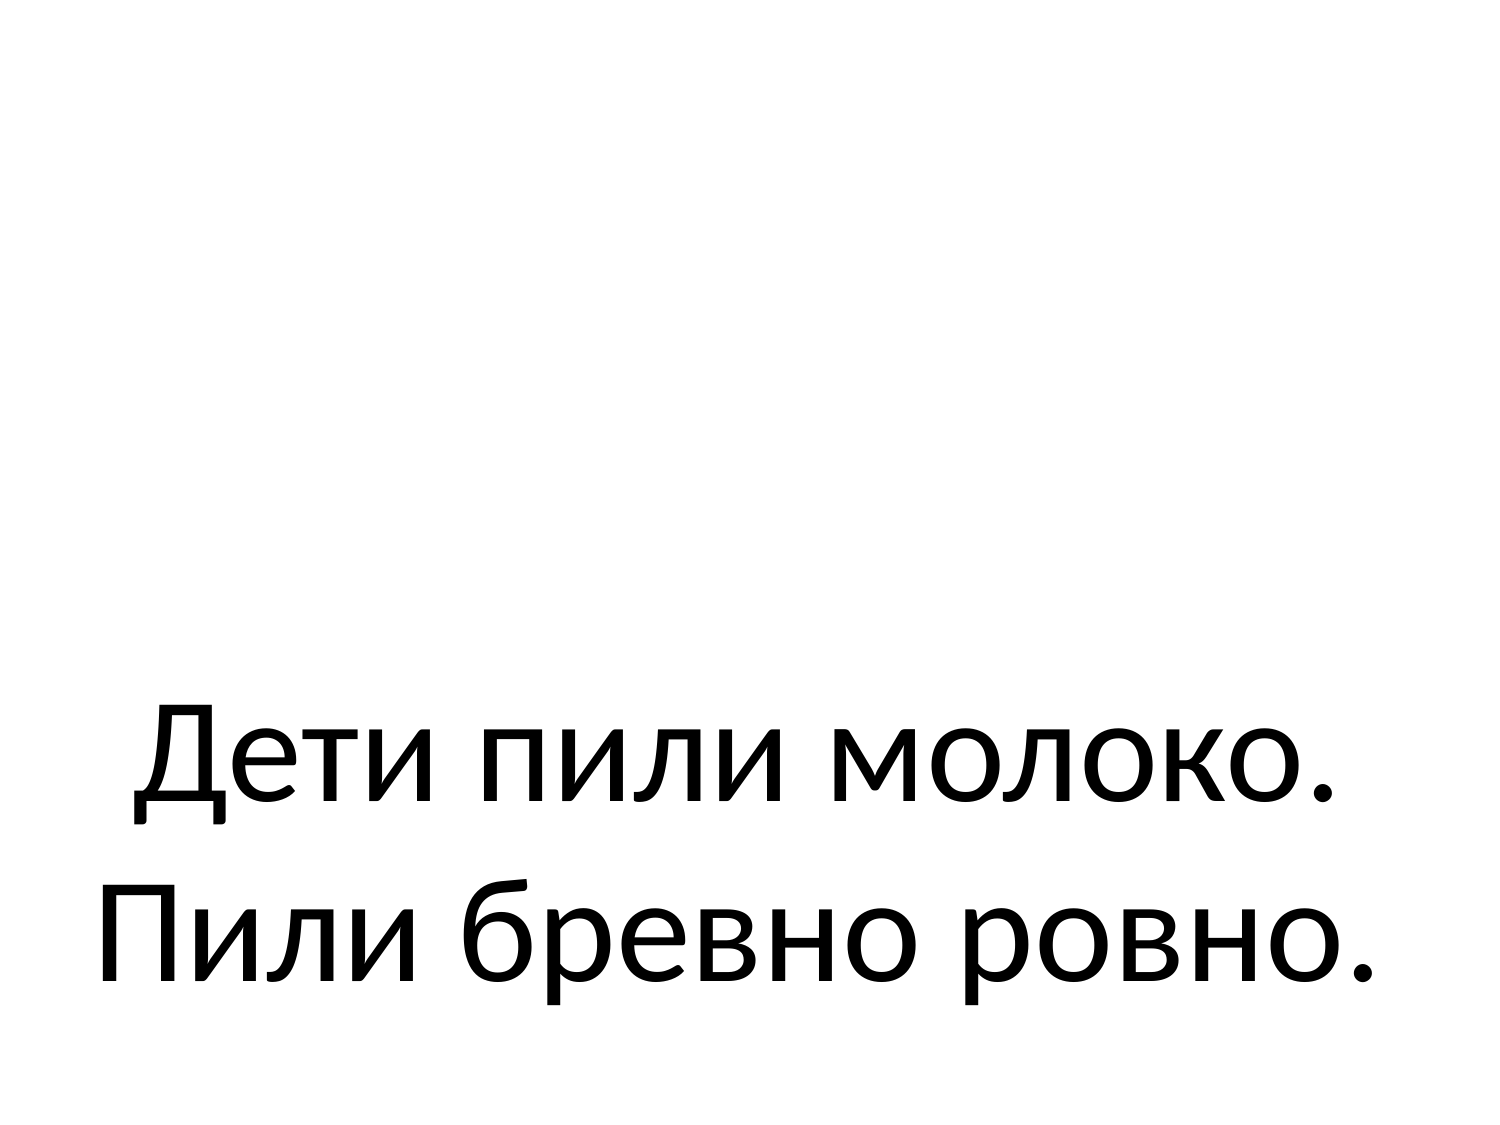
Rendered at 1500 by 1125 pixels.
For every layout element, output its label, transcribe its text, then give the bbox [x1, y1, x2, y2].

title Дети пили молоко. Пили бревно ровно. [62, 737, 1413, 925]
